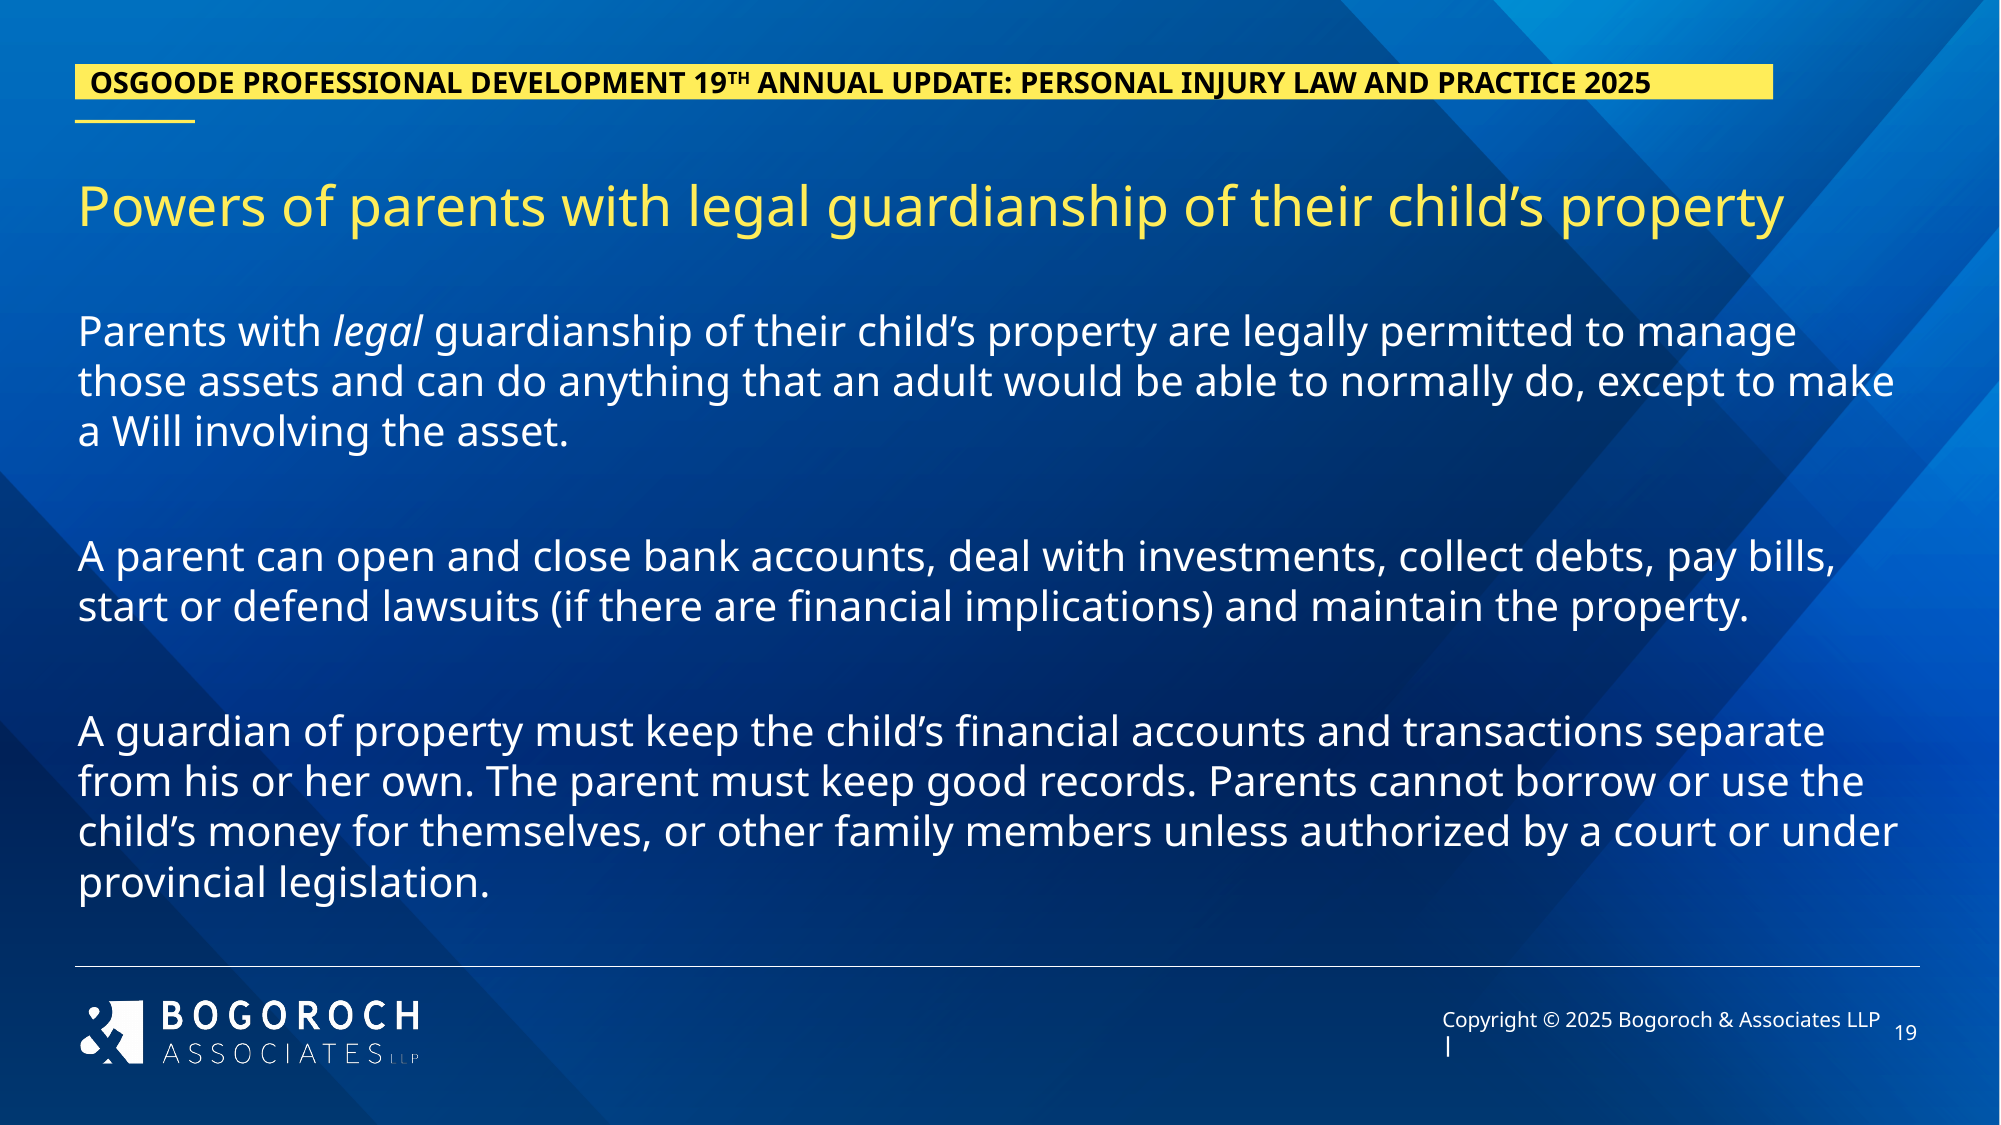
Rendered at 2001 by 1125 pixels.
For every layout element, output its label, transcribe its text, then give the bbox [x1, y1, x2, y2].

title Powers of parents with legal guardianship of their child’s property [77, 165, 1803, 253]
list Parents with legal guardianship of their child’s property are legally permitted to manage those assets and can do anything that an adult would be able to normally do, except to make a Will involving the asset. A parent can open and close bank accounts, deal with investments, collect debts, pay bills, start or defend lawsuits (if there are financial implications) and maintain the property. A guardian of property must keep the child’s financial accounts and transactions separate from his or her own. The parent must keep good records. Parents cannot borrow or use the child’s money for themselves, or other family members unless authorized by a court or under provincial legislation. [77, 296, 1923, 926]
picture [0, 0, 2000, 1125]
